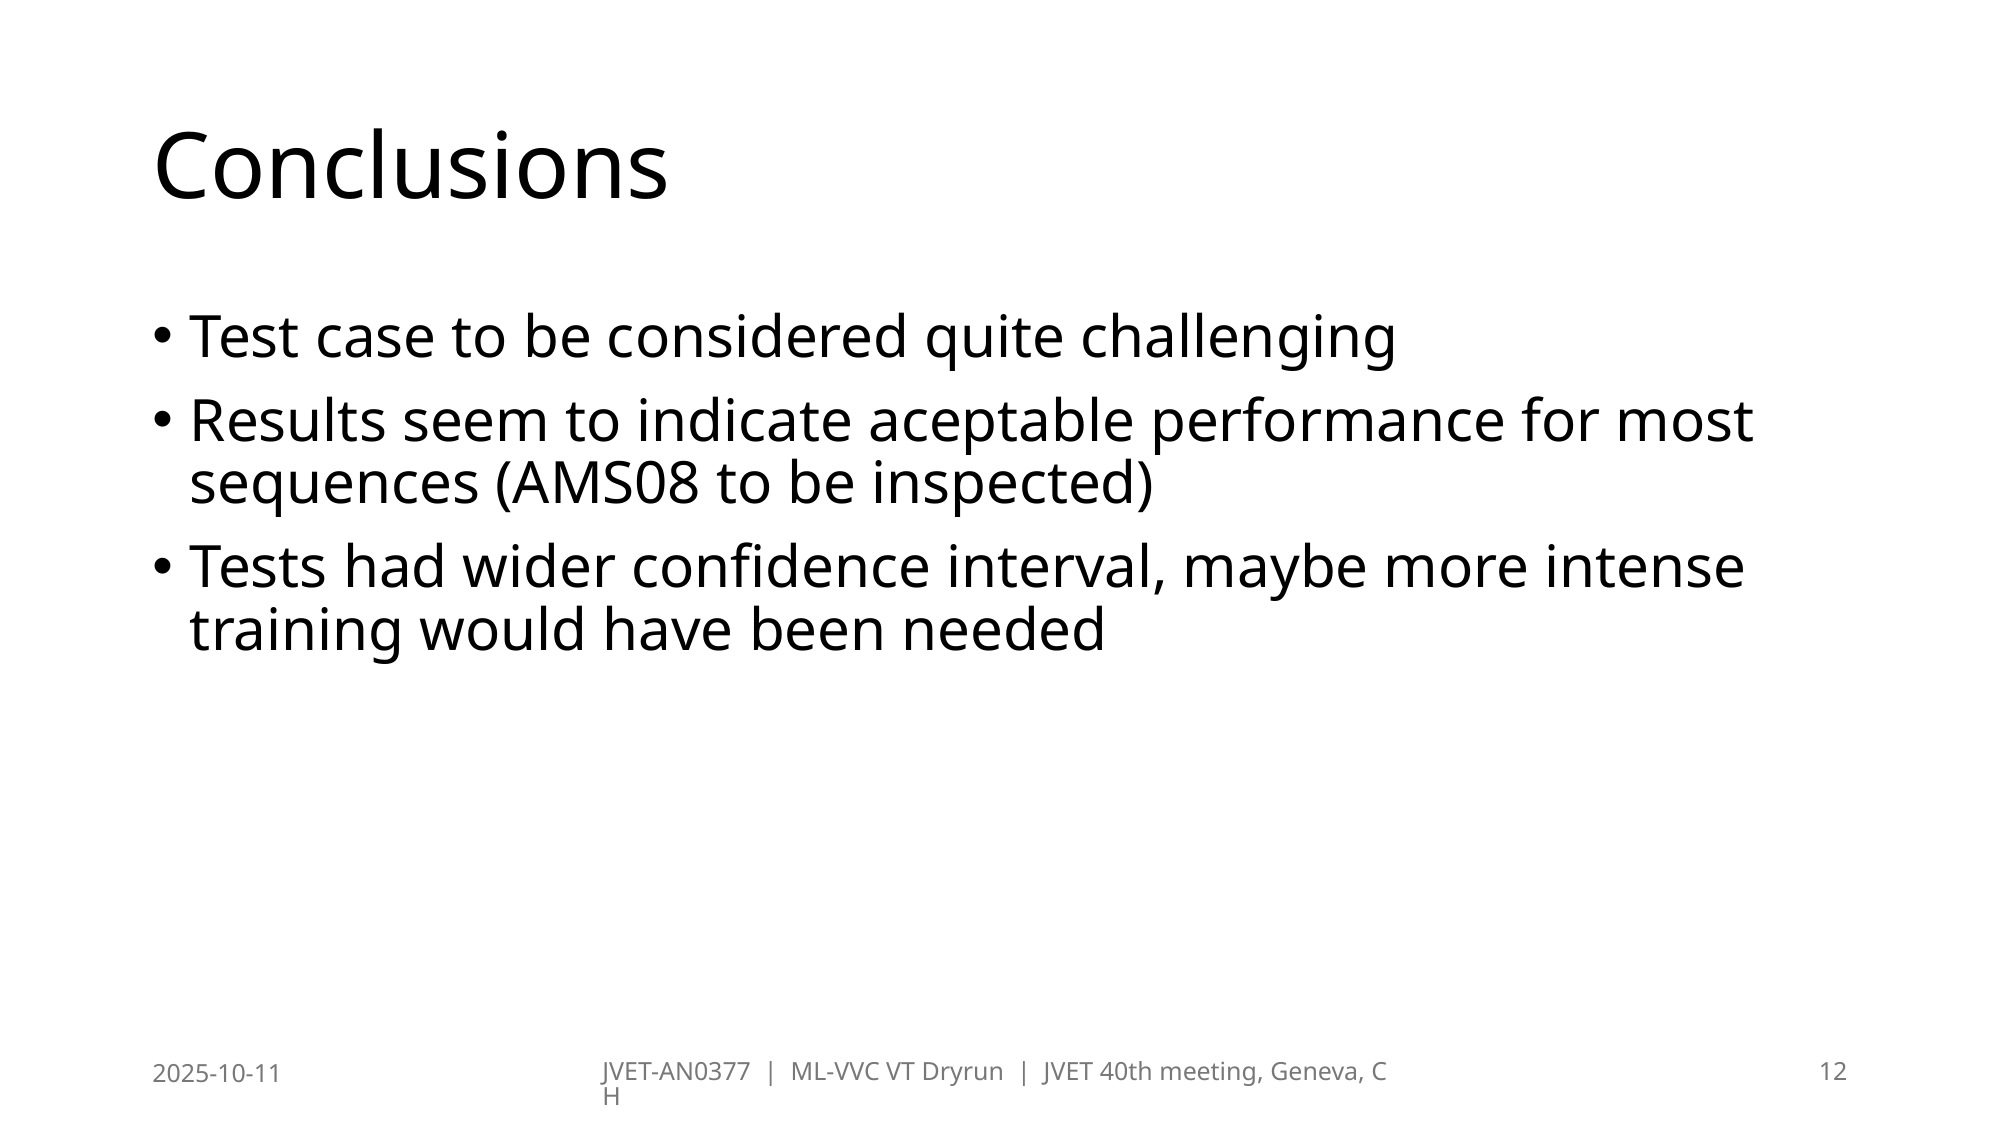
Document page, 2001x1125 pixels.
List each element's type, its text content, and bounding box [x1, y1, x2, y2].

slide_number 12 [1412, 1042, 1863, 1103]
footer JVET-AN0377 | ML-VVC VT Dryrun | JVET 40th meeting, Geneva, CH [587, 1042, 1412, 1103]
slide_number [137, 1042, 587, 1103]
list Test case to be considered quite challenging Results seem to indicate aceptable performance for most sequences (AMS08 to be inspected) Tests had wider confidence interval, maybe more intense training would have been needed [137, 299, 1863, 1014]
title Conclusions [137, 59, 1863, 278]
